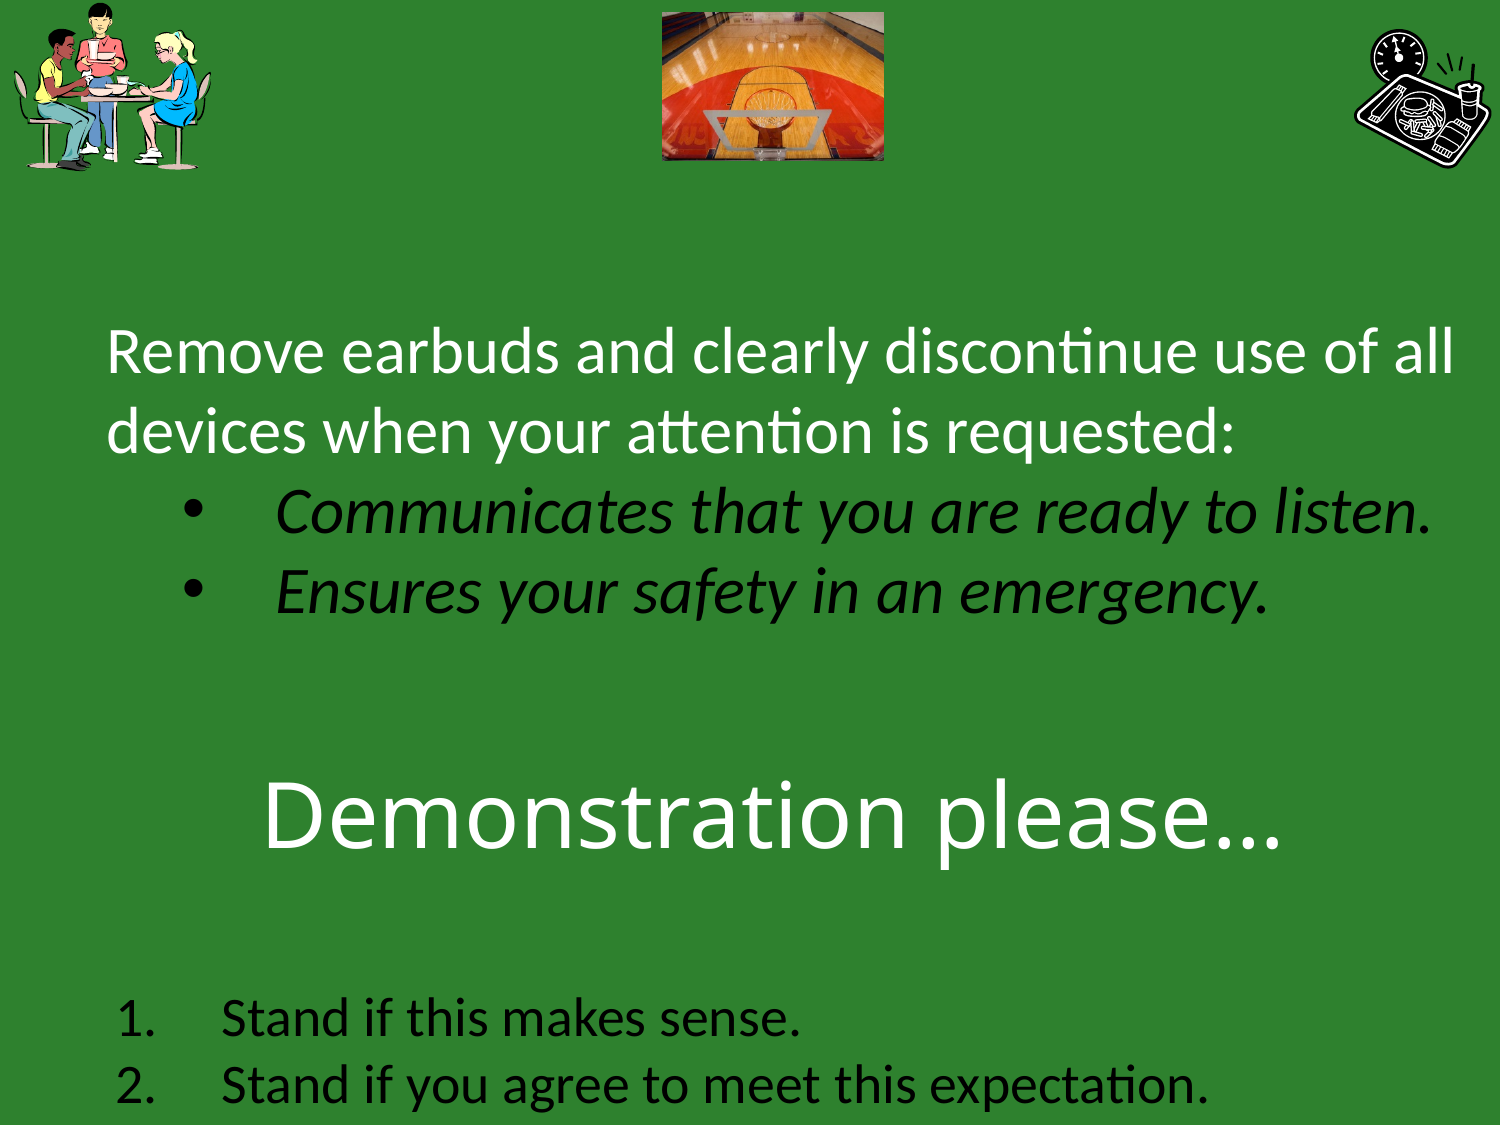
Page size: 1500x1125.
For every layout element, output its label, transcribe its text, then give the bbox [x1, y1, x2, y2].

picture [9, 0, 216, 172]
picture [1351, 28, 1493, 172]
text_box Remove earbuds and clearly discontinue use of all devices when your attention is requested: Communicates that you are ready to listen. Ensures your safety in an emergency. [17, 299, 1493, 635]
picture [662, 12, 885, 161]
text_box Demonstration please… [245, 749, 1301, 875]
text_box Stand if this makes sense. Stand if you agree to meet this expectation. [100, 972, 1451, 1123]
